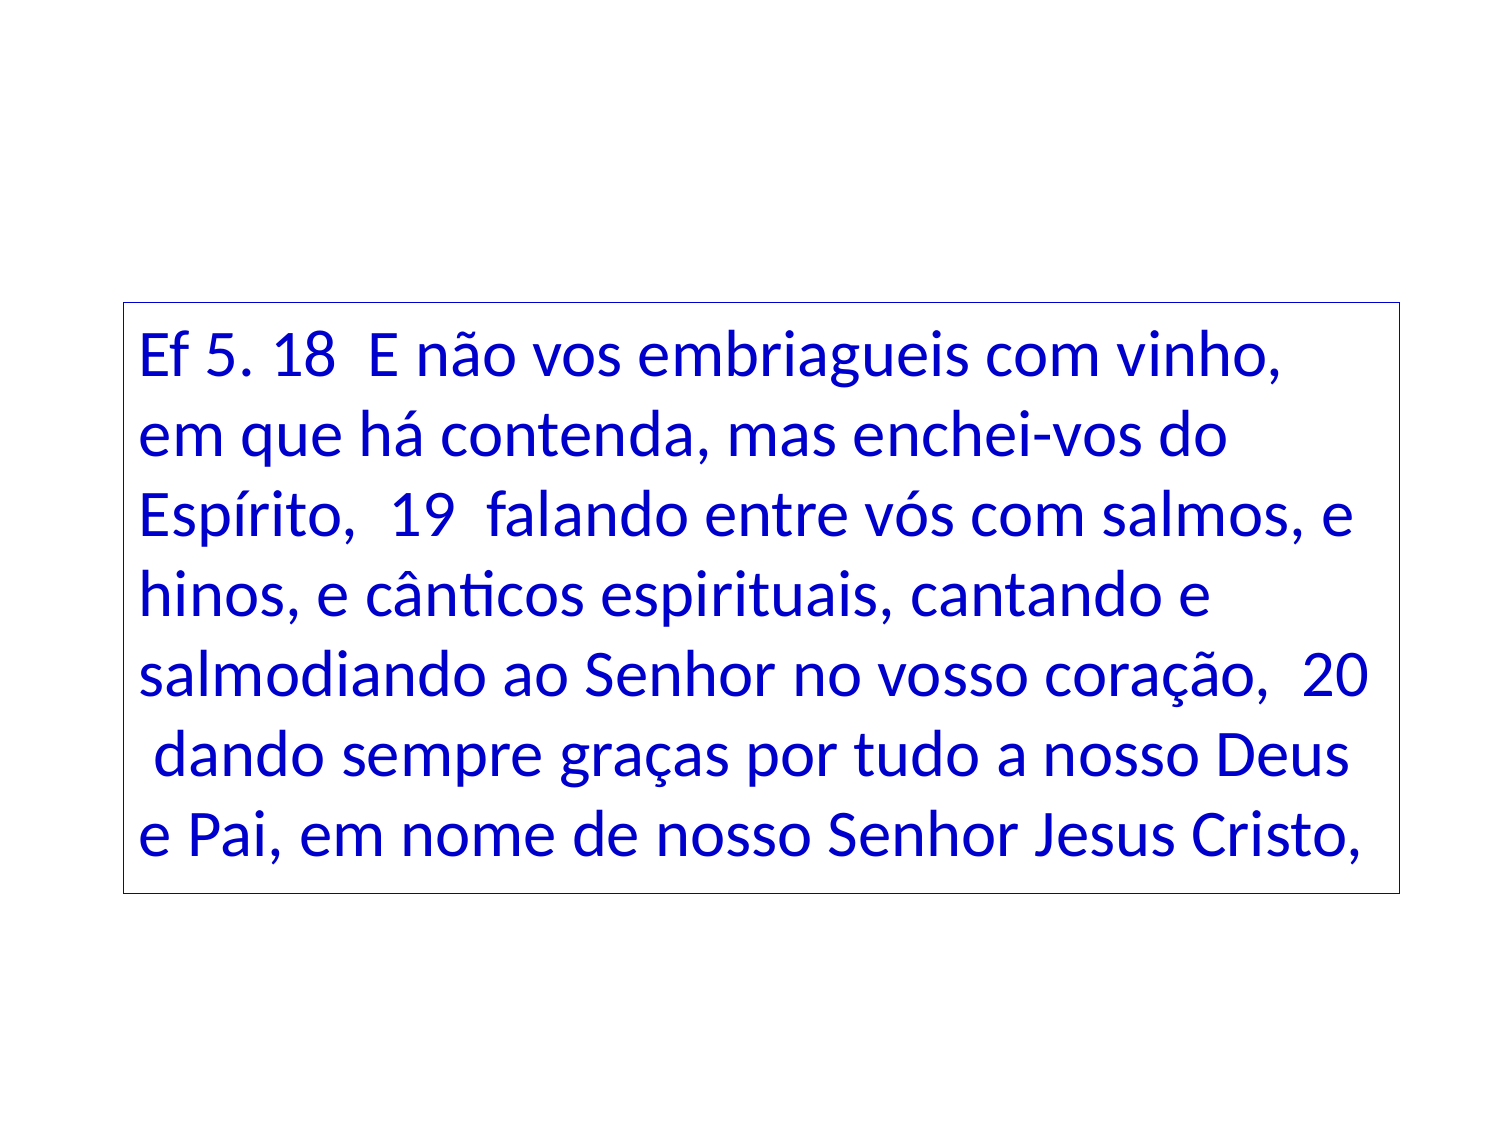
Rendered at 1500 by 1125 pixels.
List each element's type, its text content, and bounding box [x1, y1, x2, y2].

list Ef 5. 18 E não vos embriagueis com vinho, em que há contenda, mas enchei-vos do Espírito, 19 falando entre vós com salmos, e hinos, e cânticos espirituais, cantando e salmodiando ao Senhor no vosso coração, 20 dando sempre graças por tudo a nosso Deus e Pai, em nome de nosso Senhor Jesus Cristo, [123, 302, 1400, 894]
